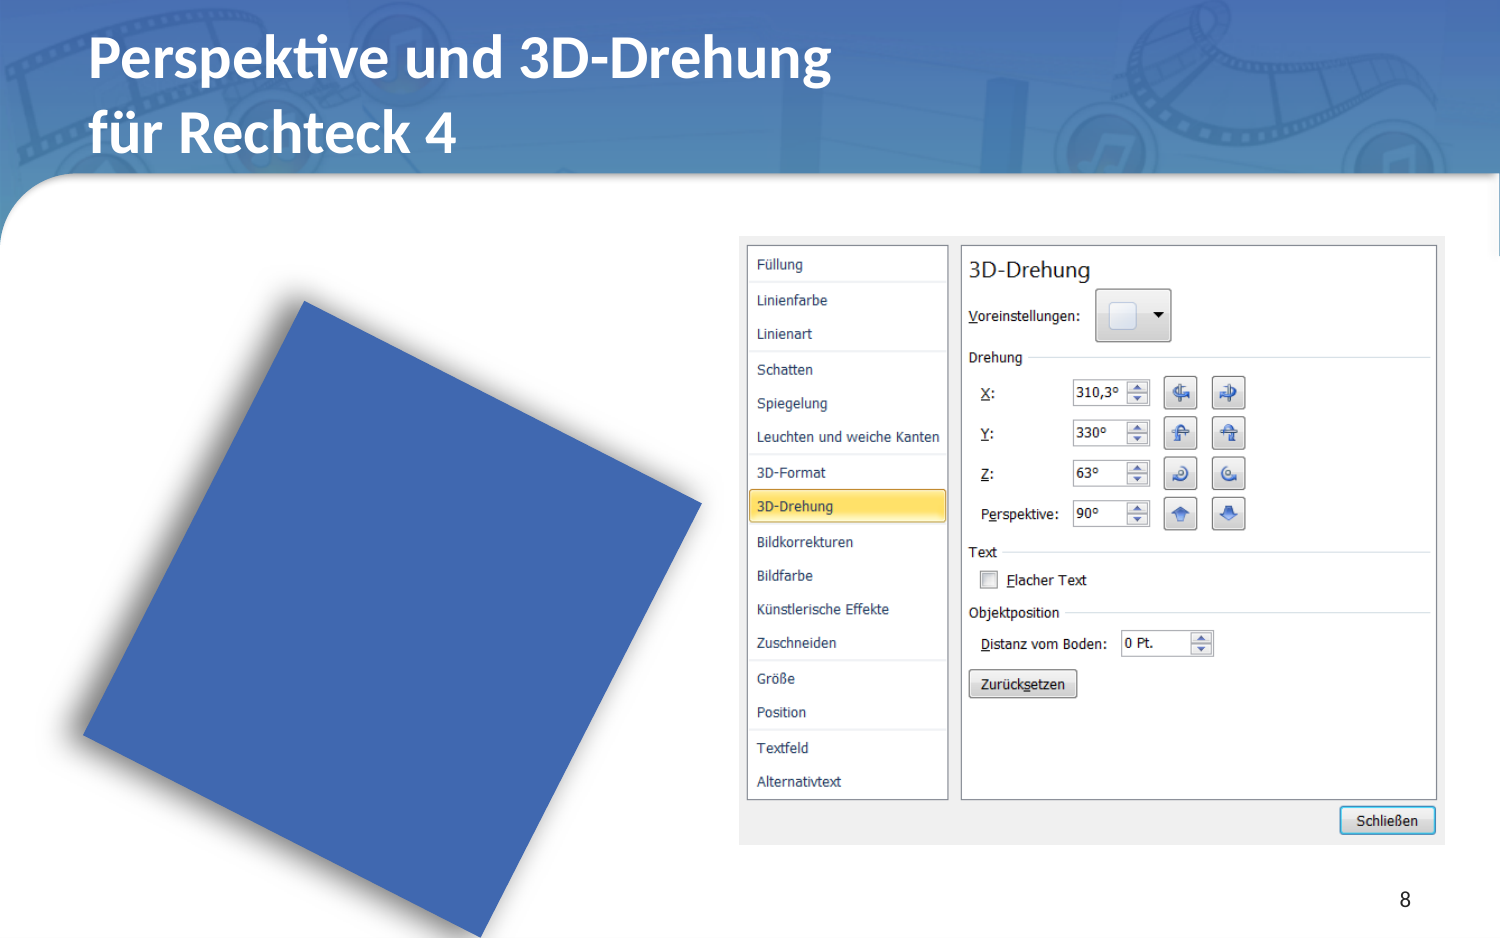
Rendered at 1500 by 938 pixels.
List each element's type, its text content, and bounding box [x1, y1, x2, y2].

picture [0, 0, 1500, 257]
picture [739, 236, 1445, 845]
slide_number 8 [1298, 867, 1424, 918]
text_box [80, 298, 704, 938]
title Perspektive und 3D-Drehung für Rechteck 4 [76, 19, 1424, 162]
